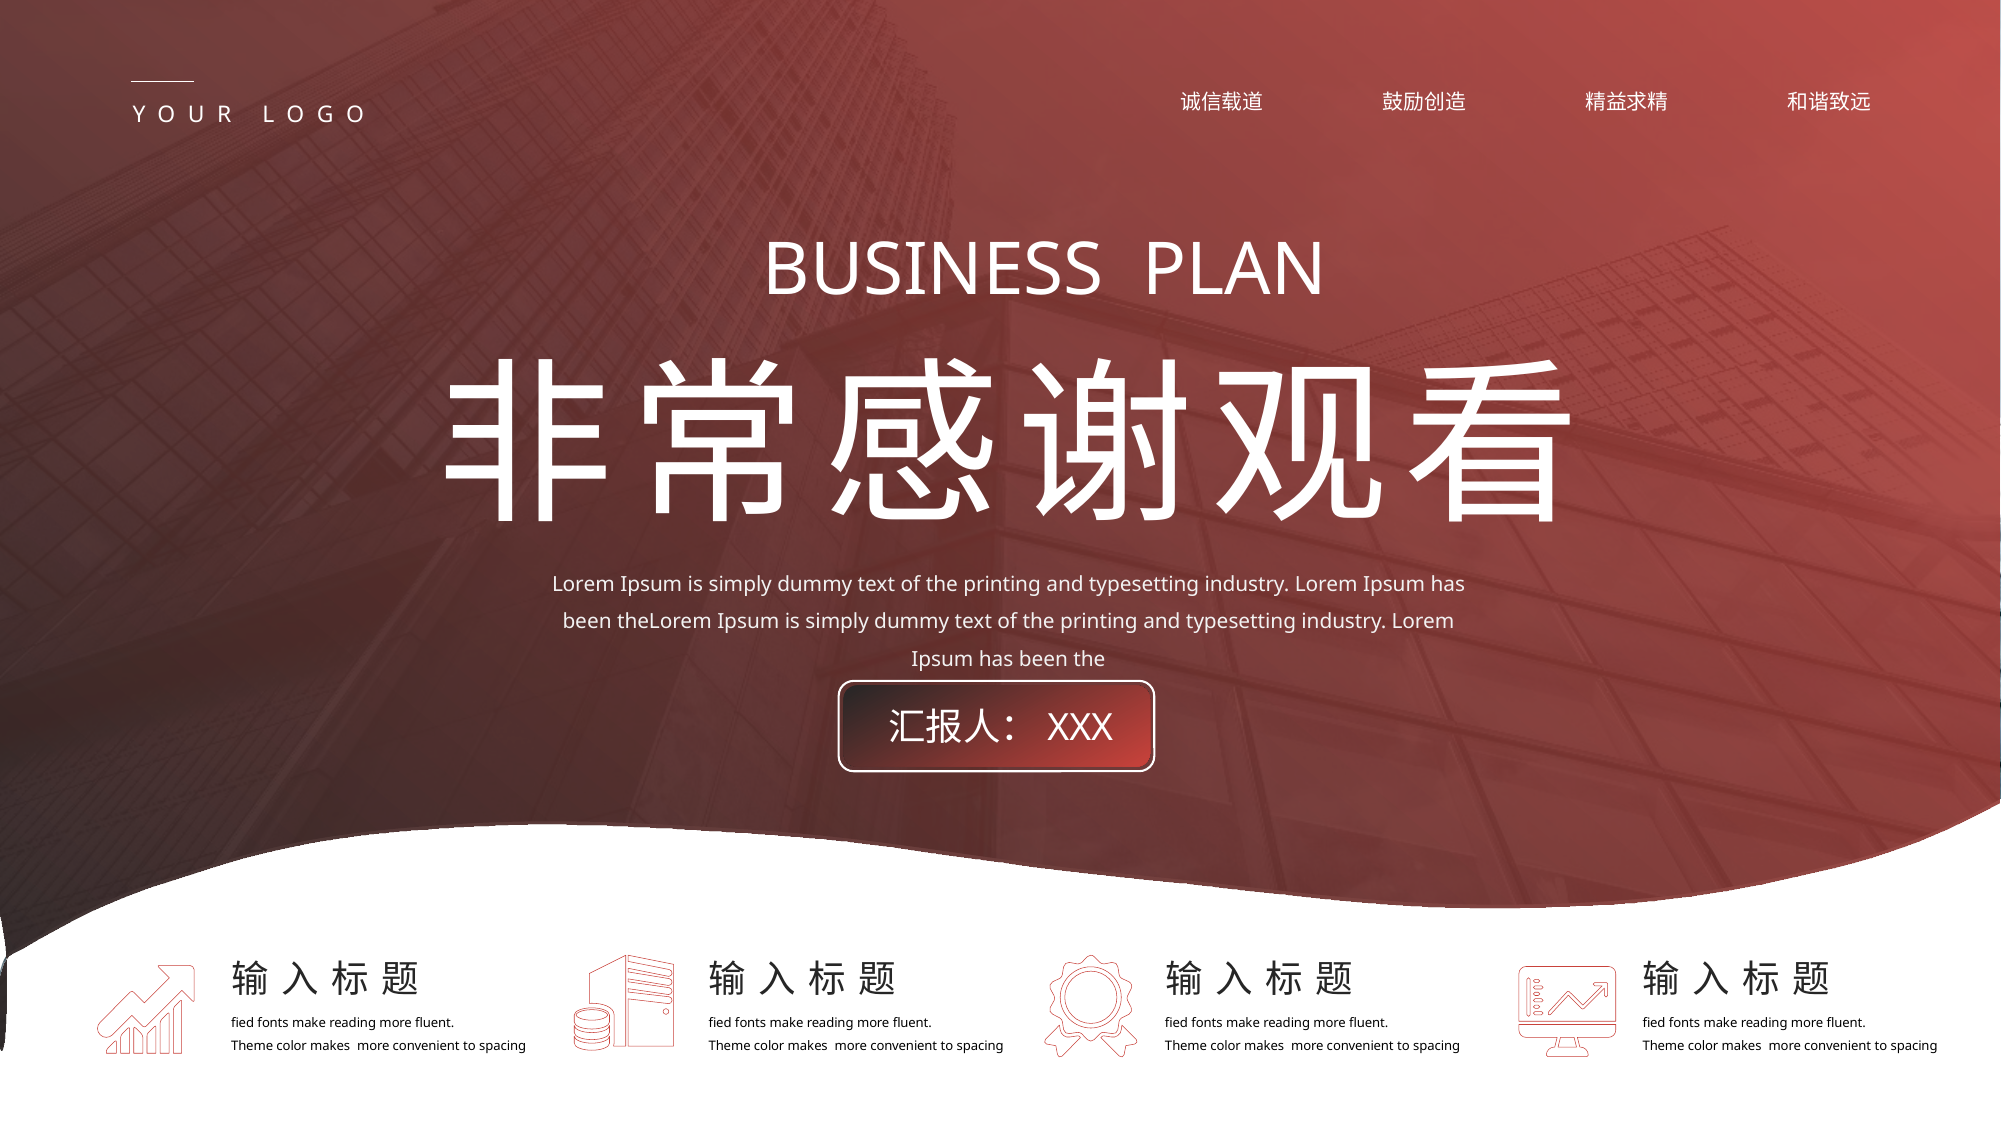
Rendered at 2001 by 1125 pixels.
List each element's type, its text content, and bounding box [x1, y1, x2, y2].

text_box YOUR LOGO [117, 92, 380, 135]
text_box [0, 0, 2000, 1051]
text_box Business Plan [747, 196, 1418, 334]
text_box [1518, 966, 1616, 1022]
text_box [1150, 945, 1489, 1070]
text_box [693, 945, 1032, 1070]
title 非常感谢观看 [386, 351, 1631, 551]
text_box 诚信载道 [1165, 81, 1350, 121]
text_box Lorem Ipsum is simply dummy text of the printing and typesetting industry. Lorem Ipsum has been theLorem Ipsum is simply dummy text of the printing and typesetting industry. Lorem Ipsum has been the [532, 550, 1485, 718]
text_box [589, 955, 626, 1047]
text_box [97, 945, 554, 1070]
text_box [838, 680, 1155, 772]
text_box [628, 955, 674, 1047]
text_box [1100, 1025, 1137, 1057]
text_box [574, 1007, 610, 1051]
text_box 和谐致远 [1773, 81, 1958, 121]
text_box [1050, 955, 1132, 1042]
text_box 精益求精 [1570, 81, 1756, 121]
text_box 鼓励创造 [1368, 81, 1553, 121]
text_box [1627, 945, 1966, 1070]
text_box [1044, 1025, 1081, 1057]
text_box [1518, 1024, 1616, 1057]
